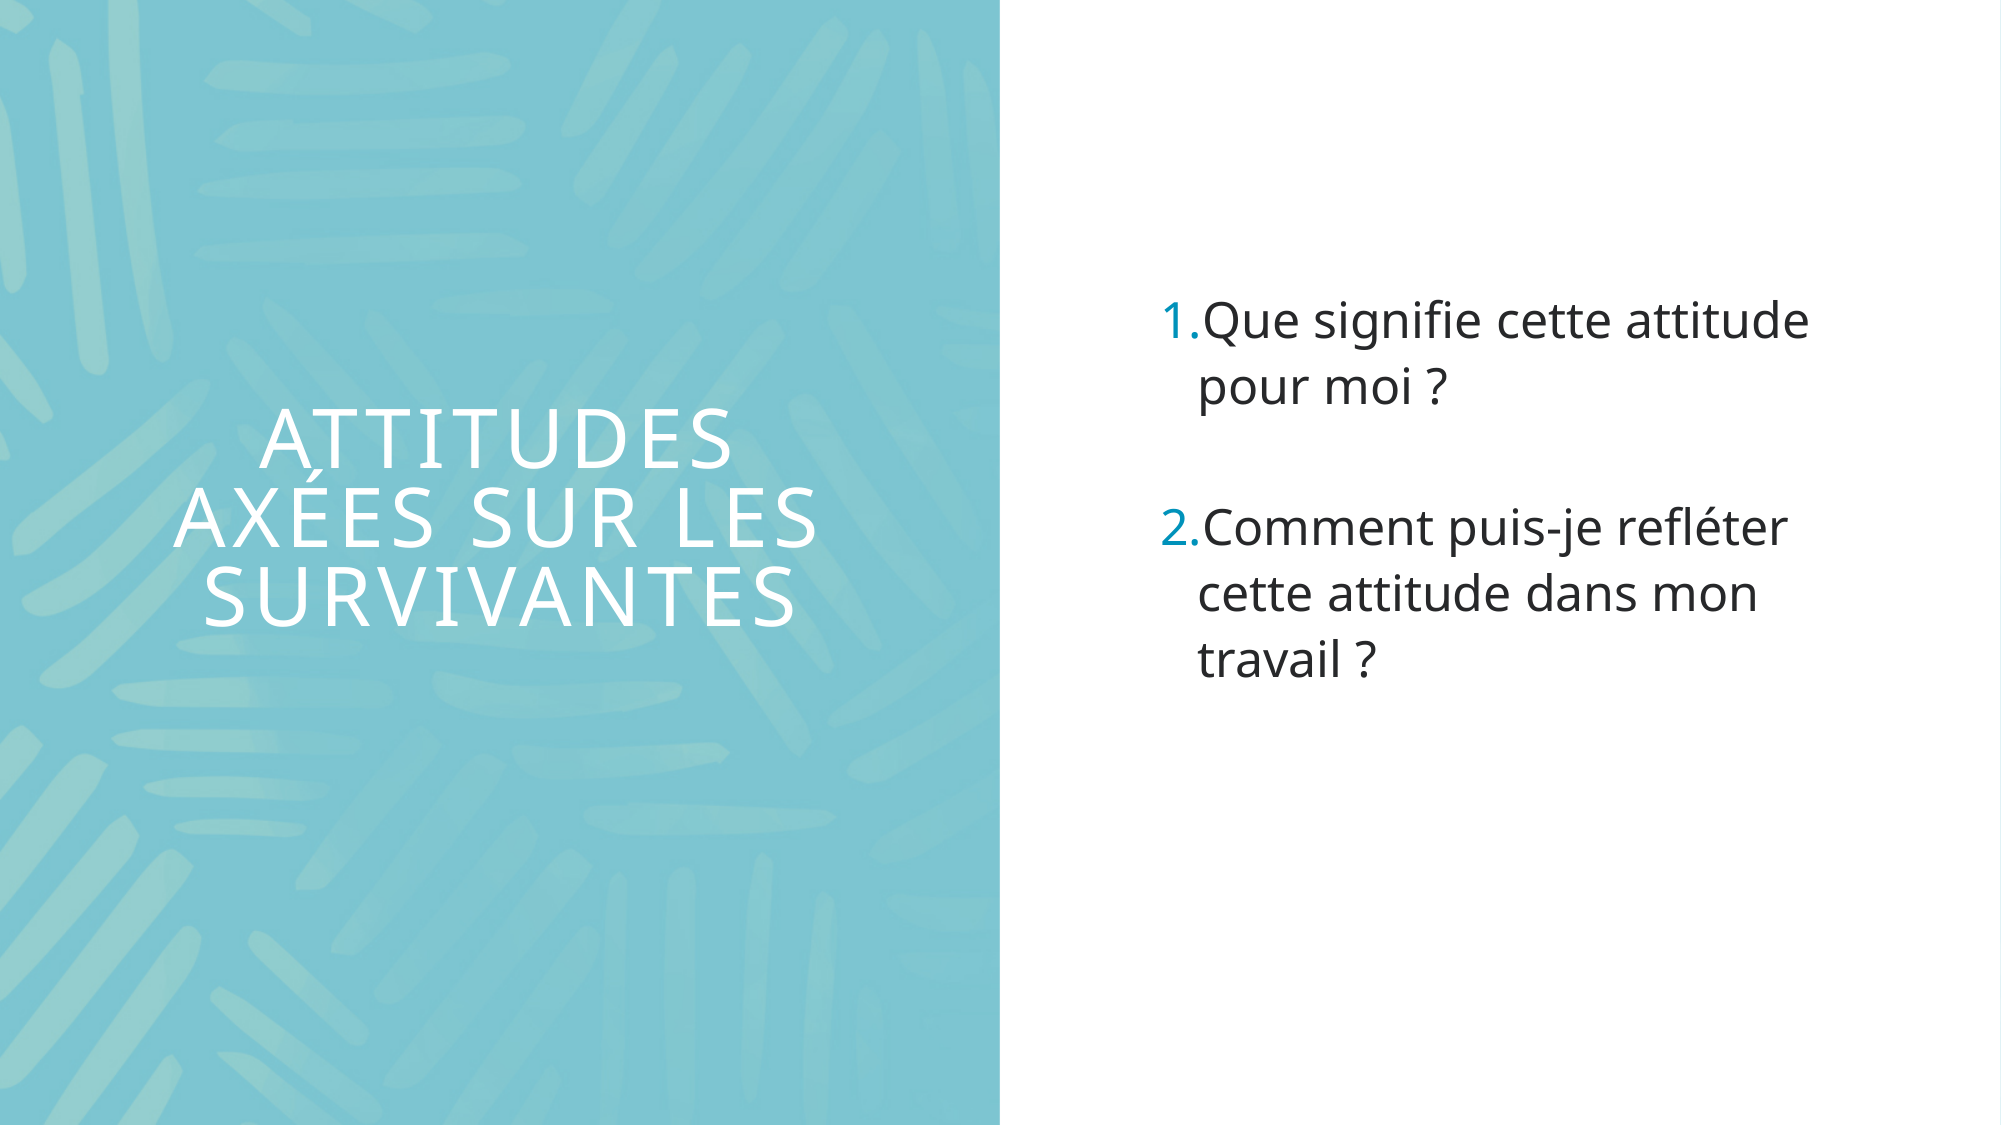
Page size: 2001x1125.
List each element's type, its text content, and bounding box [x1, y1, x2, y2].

title Attitudes axées sur les survivantes [108, 396, 892, 651]
list Que signifie cette attitude pour moi ? Comment puis-je refléter cette attitude dans mon travail ? [1152, 140, 1888, 971]
picture [0, 0, 2001, 1125]
